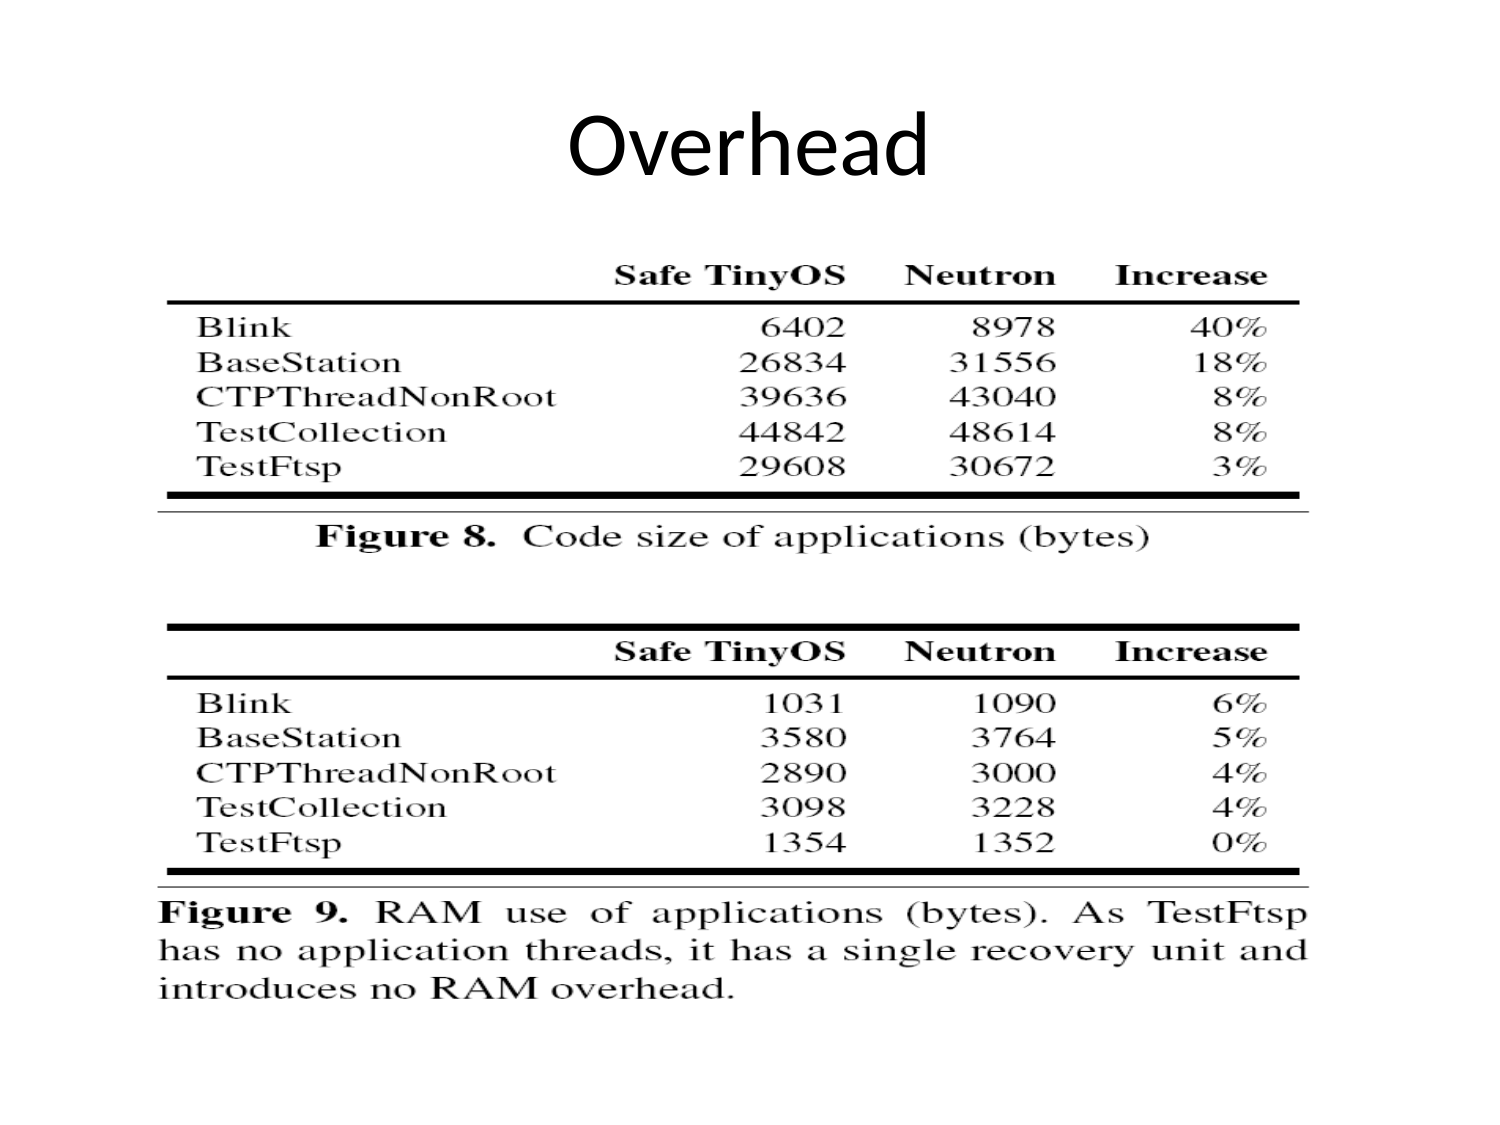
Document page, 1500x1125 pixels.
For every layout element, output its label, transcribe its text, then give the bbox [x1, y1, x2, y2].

title Overhead [75, 45, 1425, 233]
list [149, 262, 1326, 1006]
